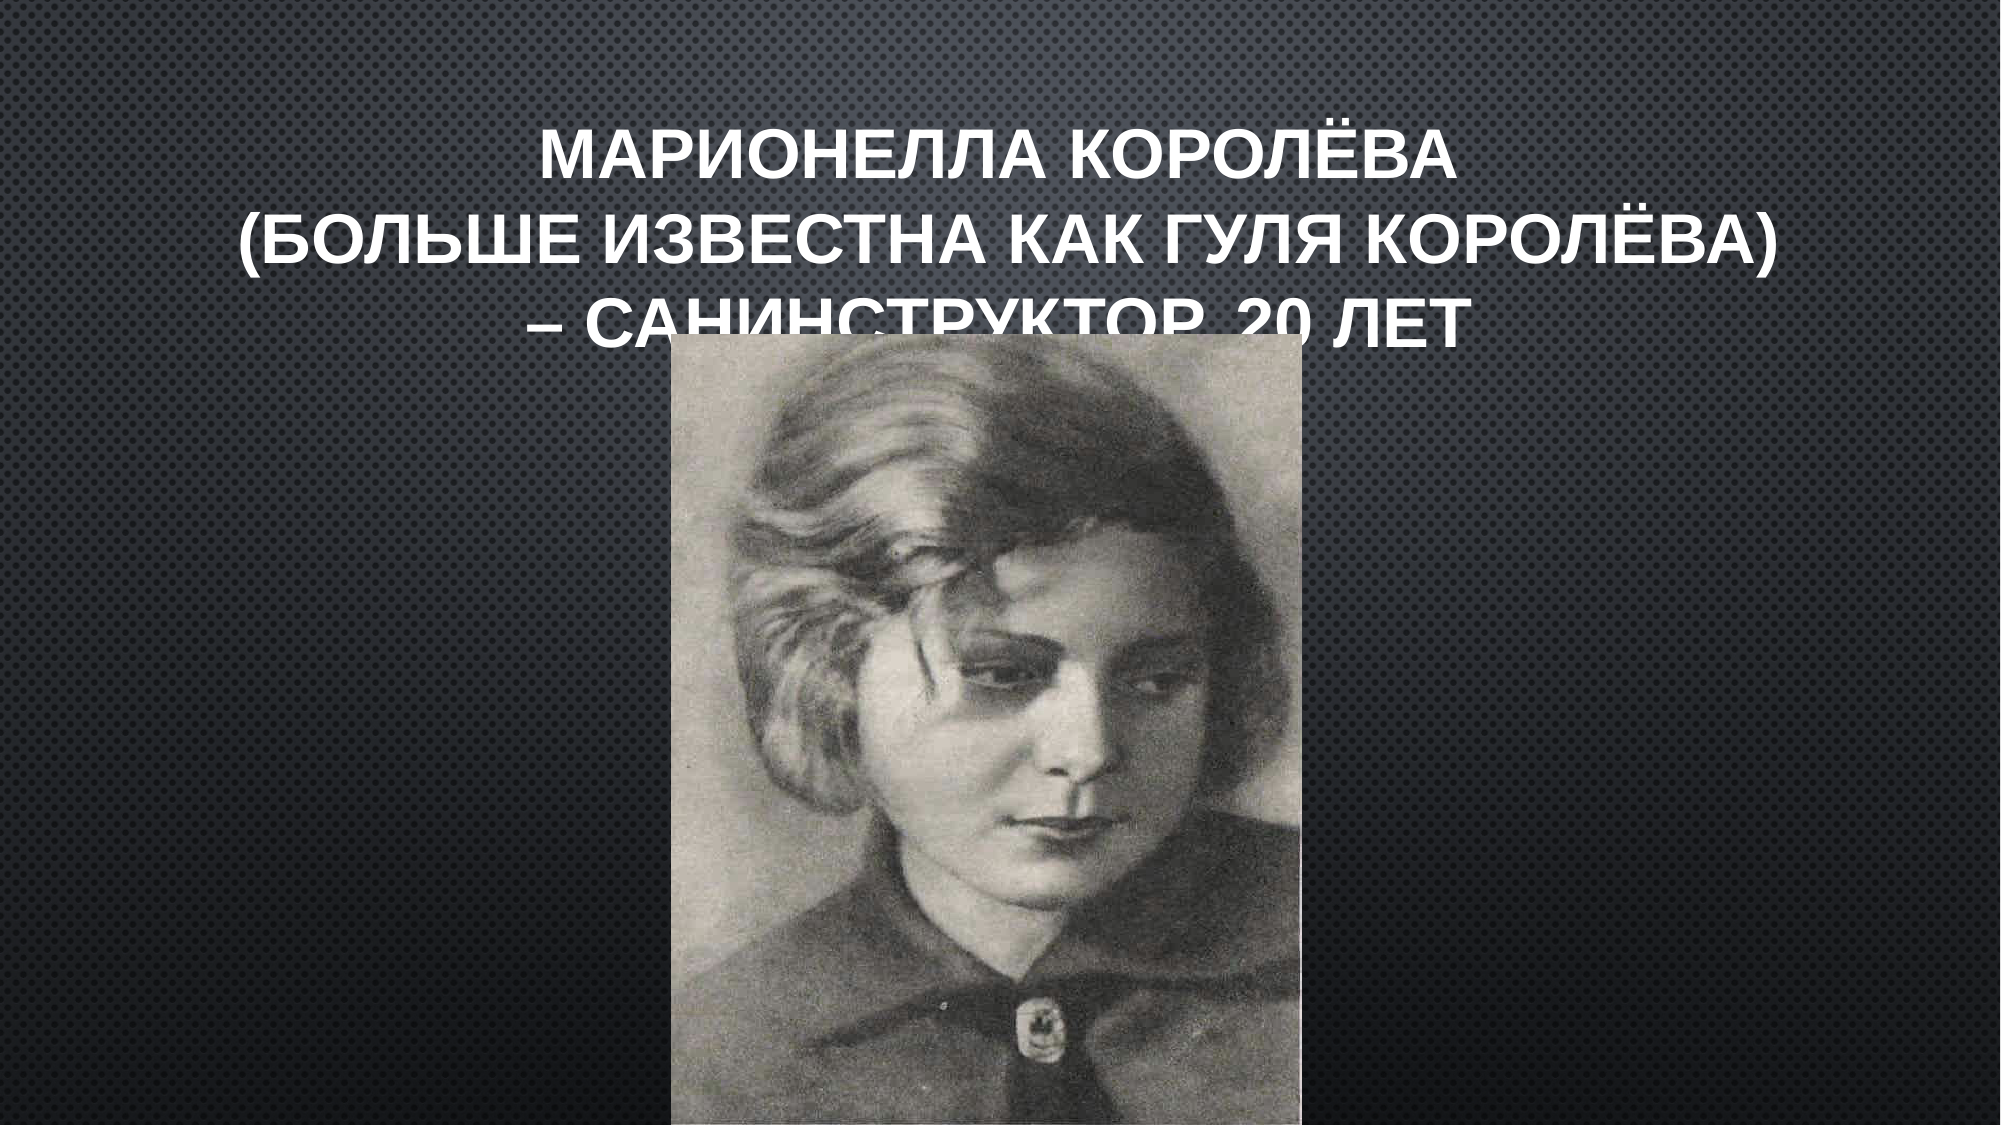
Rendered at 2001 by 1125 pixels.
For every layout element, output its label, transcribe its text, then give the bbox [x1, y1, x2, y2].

title Марионелла Королёва (больше известна как Гуля Королёва) – санинструктор, 20 лет [187, 99, 1813, 413]
picture [671, 334, 1302, 1125]
